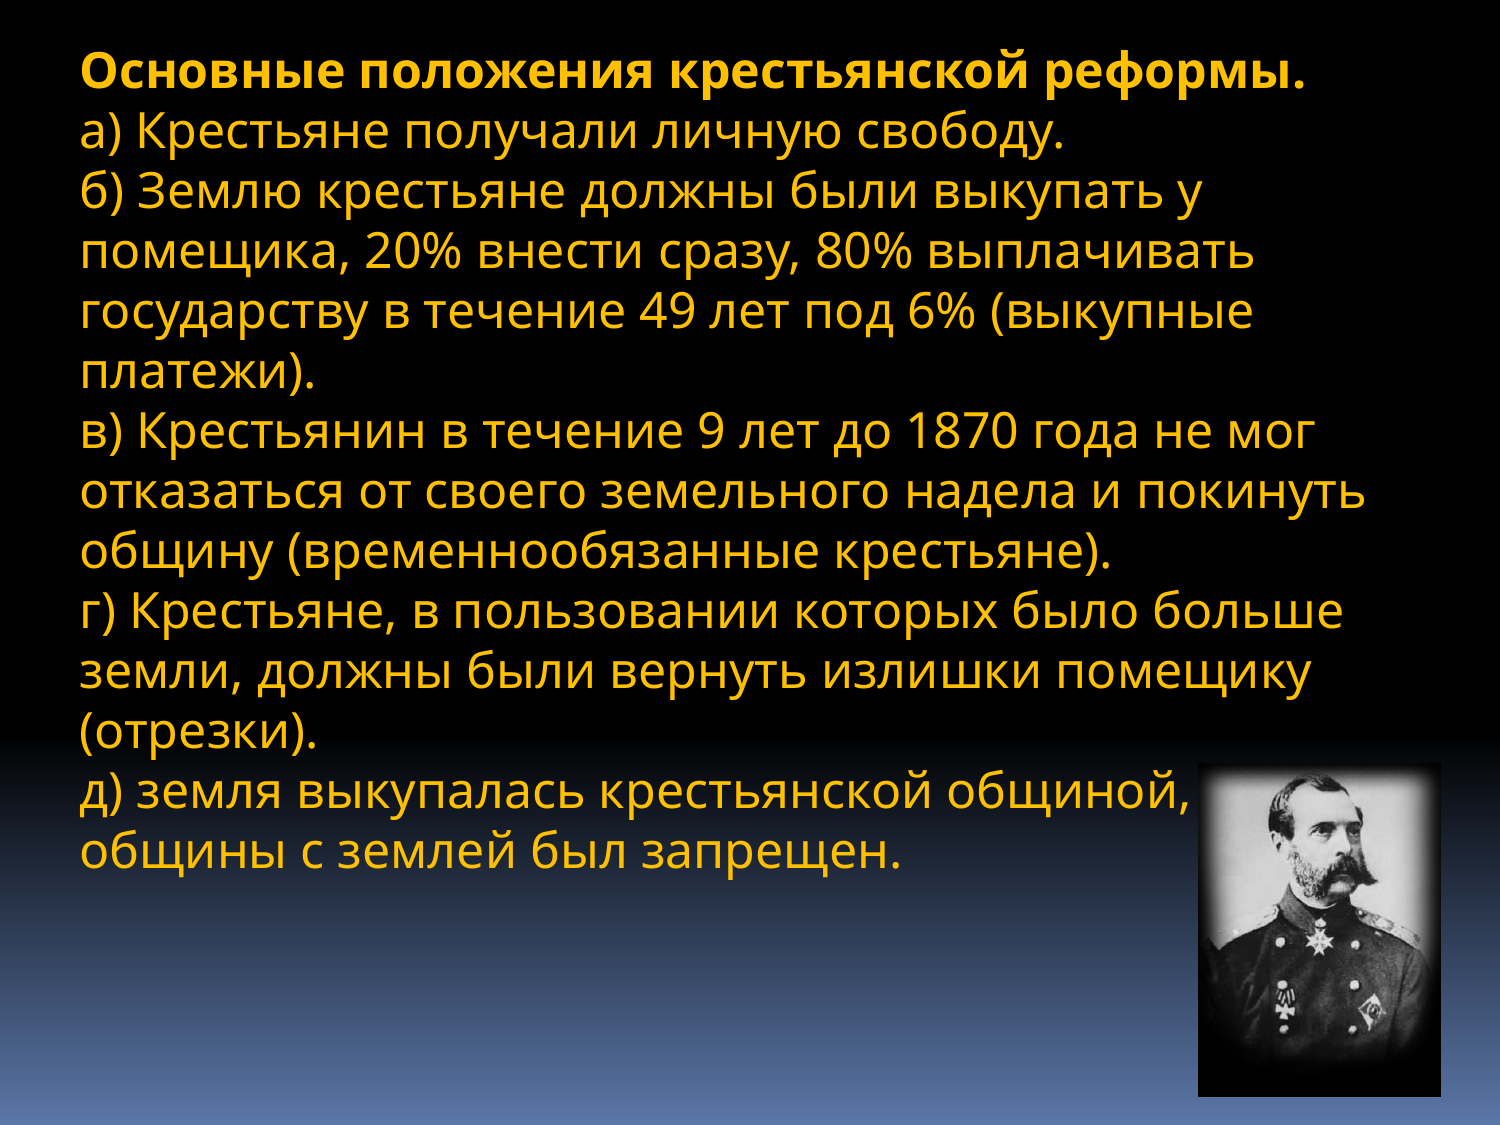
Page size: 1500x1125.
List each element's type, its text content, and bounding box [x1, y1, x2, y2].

text_box Основные положения крестьянской реформы. а) Крестьяне получали личную свободу. б) Землю крестьяне должны были выкупать у помещика, 20% внести сразу, 80% выплачивать государству в течение 49 лет под 6% (выкупные платежи). в) Крестьянин в течение 9 лет до 1870 года не мог отказаться от своего земельного надела и покинуть общину (временнообязанные крестьяне). г) Крестьяне, в пользовании которых было больше земли, должны были вернуть излишки помещику (отрезки). д) земля выкупалась крестьянской общиной, выход из общины с землей был запрещен. [64, 30, 1447, 886]
picture [1198, 762, 1442, 1097]
